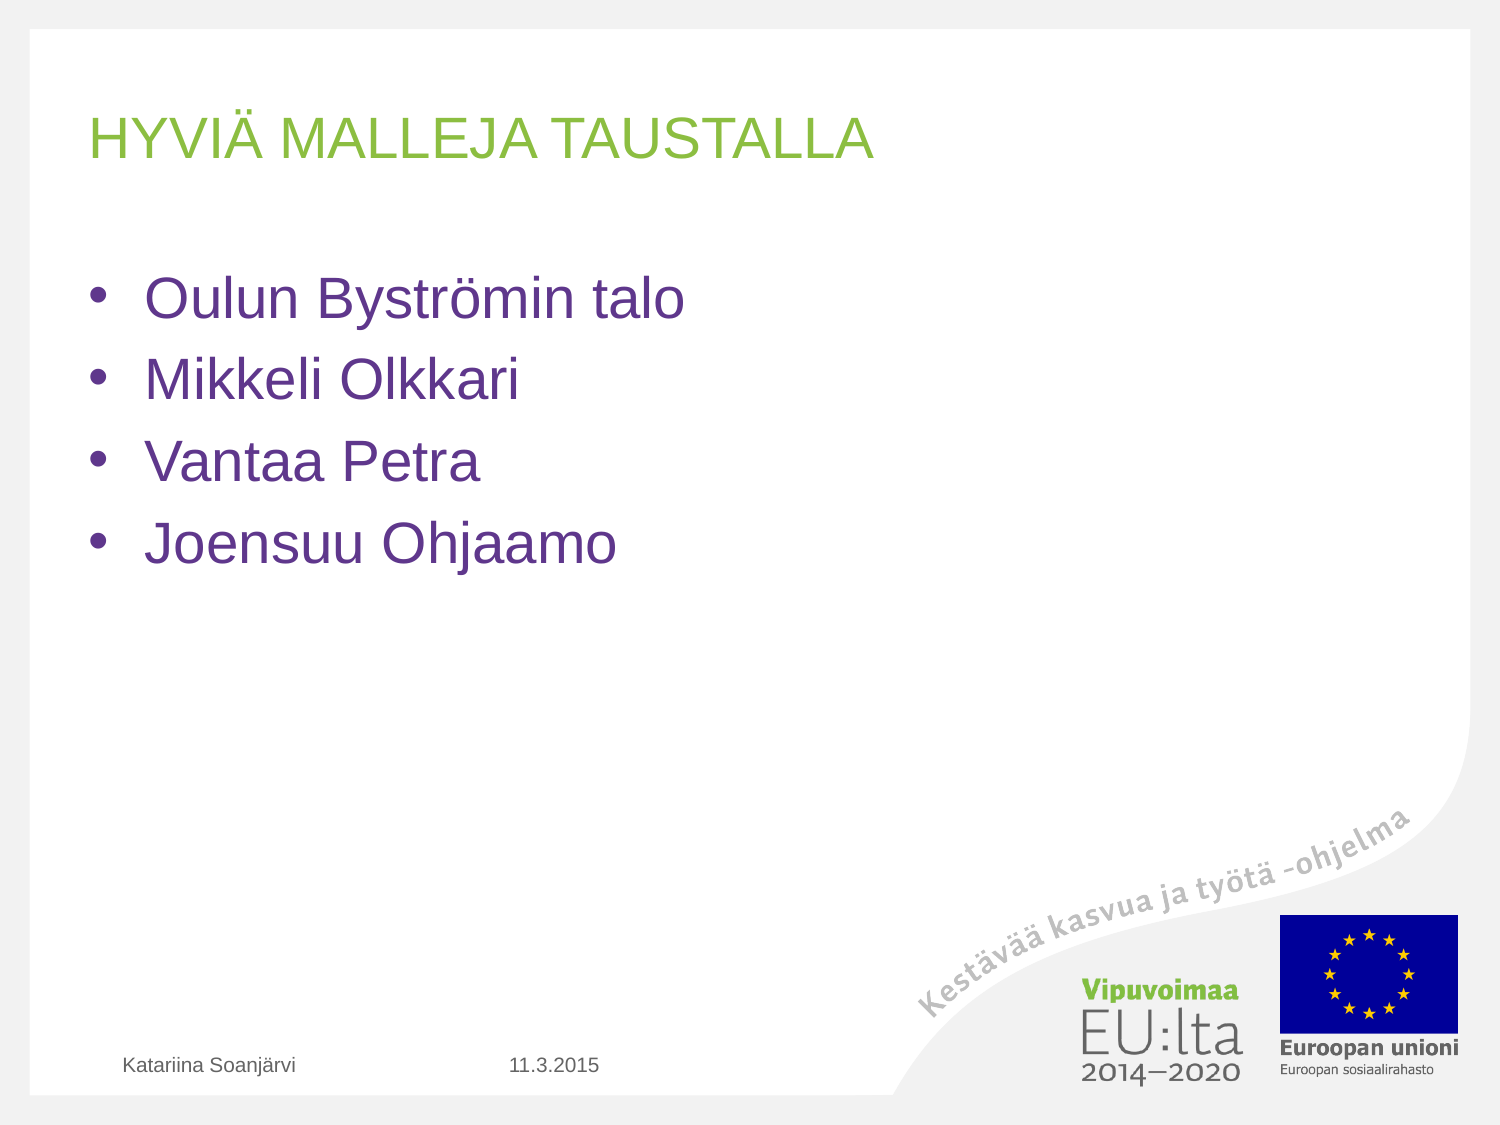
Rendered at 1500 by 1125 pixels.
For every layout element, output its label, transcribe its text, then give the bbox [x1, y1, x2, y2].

title Hyviä malleja taustalla [88, 100, 1412, 248]
list Oulun Byströmin talo Mikkeli Olkkari Vantaa Petra Joensuu Ohjaamo [88, 259, 1412, 939]
footer Katariina Soanjärvi [107, 1035, 433, 1094]
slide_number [437, 1035, 615, 1094]
picture [0, 0, 1500, 1125]
